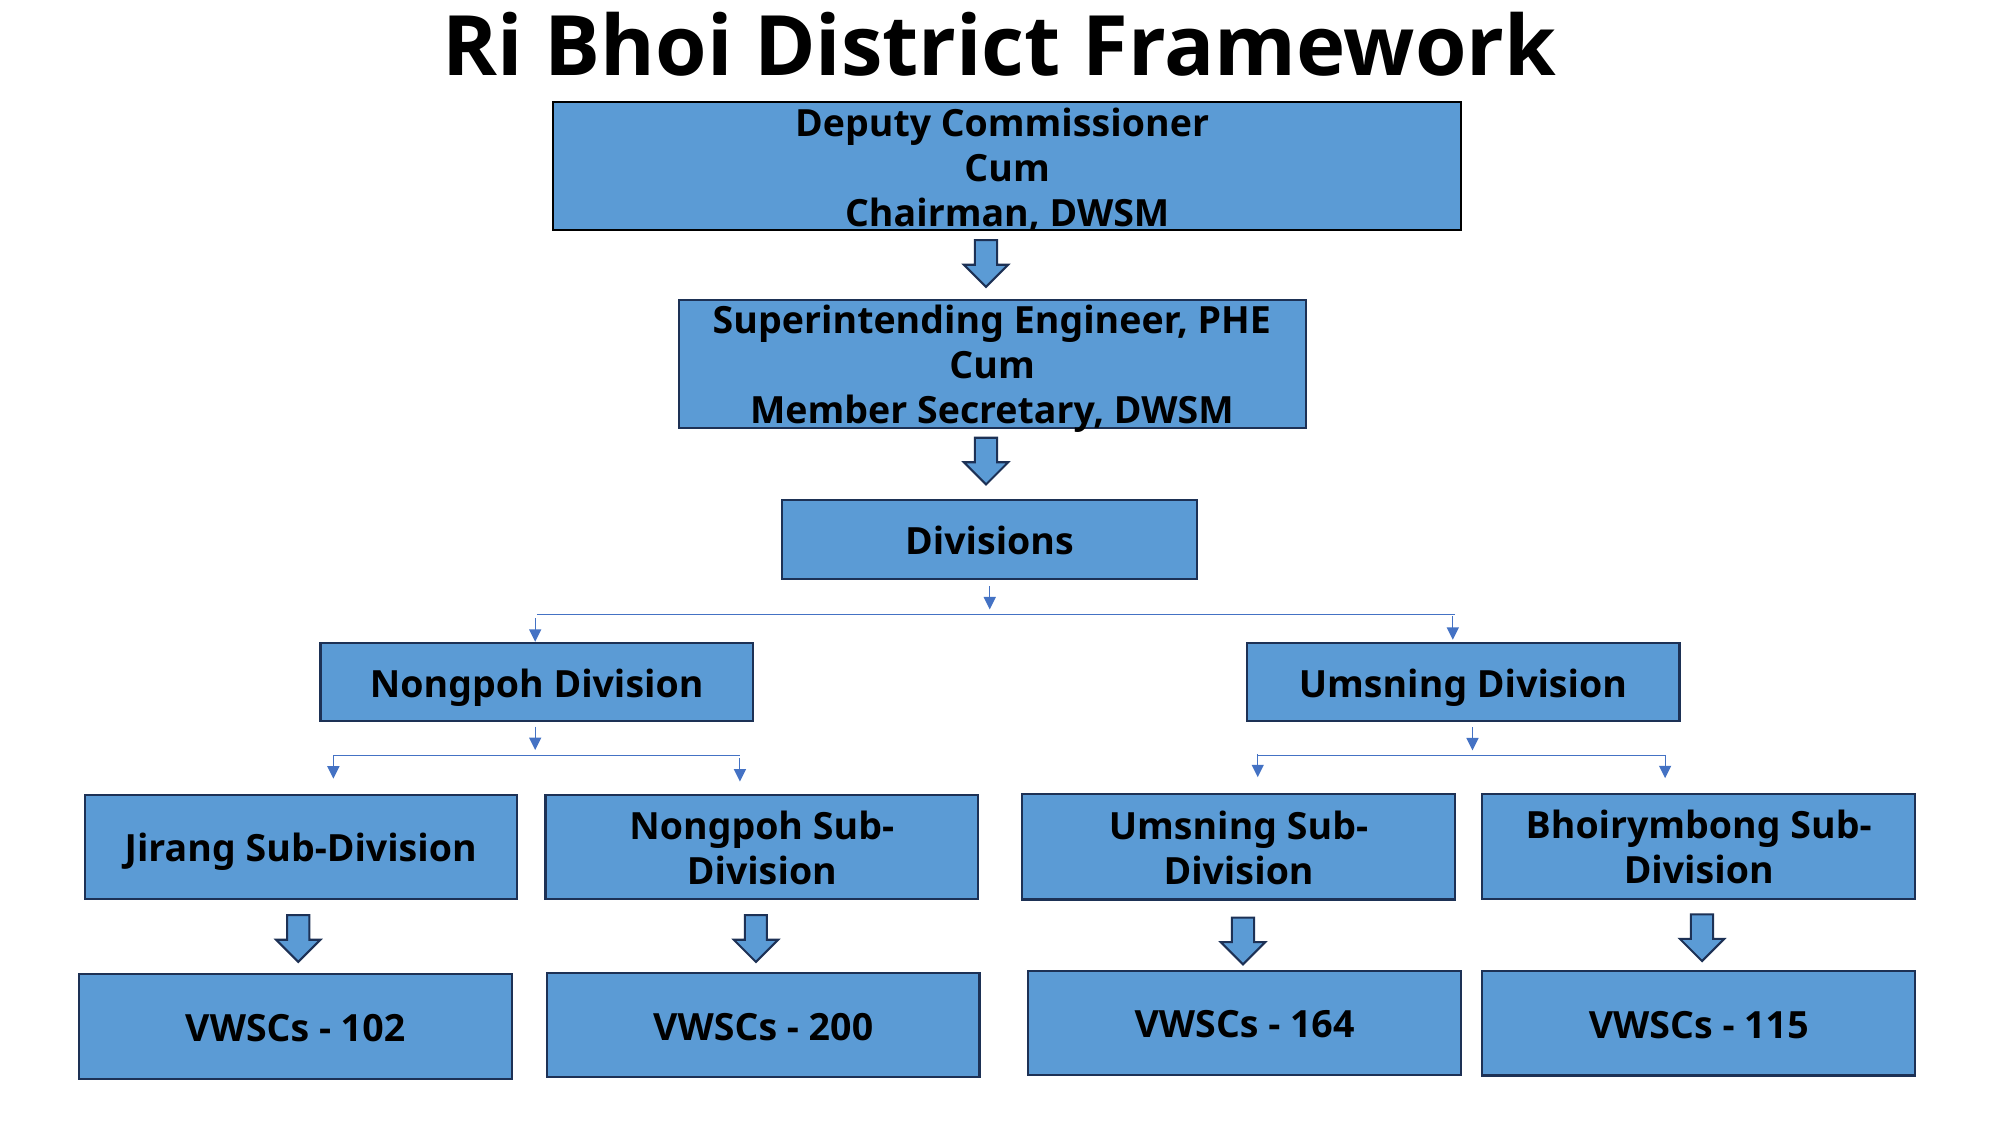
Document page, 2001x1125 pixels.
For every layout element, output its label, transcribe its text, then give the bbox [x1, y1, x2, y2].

text_box VWSCs - 200 [546, 972, 981, 1078]
text_box [1677, 913, 1727, 963]
text_box Jirang Sub-Division [84, 794, 518, 900]
text_box [273, 914, 323, 964]
text_box Deputy Commissioner Cum Chairman, DWSM [552, 101, 1462, 231]
text_box Nongpoh Sub-Division [544, 794, 979, 900]
text_box Bhoirymbong Sub-Division [1481, 793, 1916, 900]
text_box Umsning Division [1246, 642, 1681, 722]
text_box VWSCs - 115 [1481, 970, 1916, 1077]
text_box Divisions [781, 499, 1198, 580]
title Ri Bhoi District Framework [249, 0, 1750, 101]
text_box VWSCs - 102 [78, 973, 513, 1080]
text_box [1218, 916, 1268, 966]
text_box [961, 436, 1011, 486]
text_box VWSCs - 164 [1027, 970, 1462, 1076]
text_box Umsning Sub-Division [1021, 793, 1456, 901]
text_box [961, 239, 1011, 289]
text_box Superintending Engineer, PHE Cum Member Secretary, DWSM [678, 299, 1307, 429]
text_box Nongpoh Division [319, 642, 754, 722]
text_box [731, 914, 781, 964]
